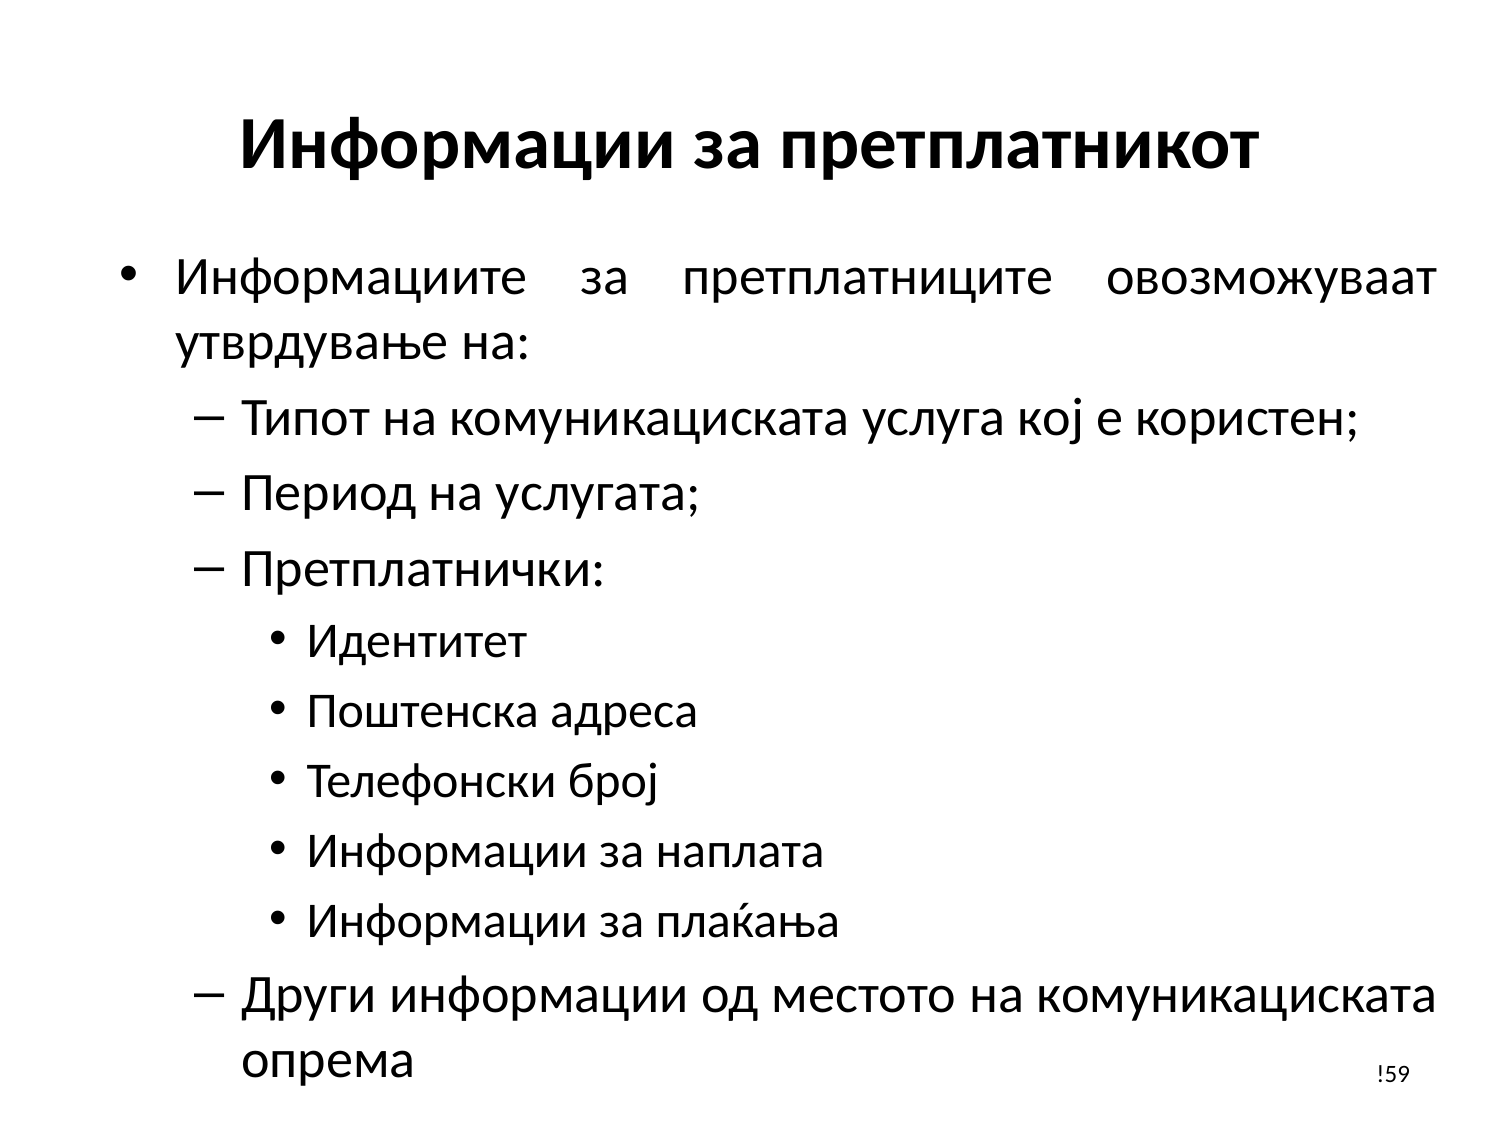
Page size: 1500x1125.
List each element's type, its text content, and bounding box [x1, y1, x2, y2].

list Информациите за претплатниците овозможуваат утврдување на: Типот на комуникациската услуга кој е користен; Период на услугата; Претплатнички: Идентитет Поштенска адреса Телефонски број Информации за наплата Информации за плаќања Други информации од местото на комуникациската опрема [103, 232, 1455, 976]
title Информации за претплатникот [74, 44, 1426, 233]
slide_number !59 [1074, 1042, 1425, 1103]
